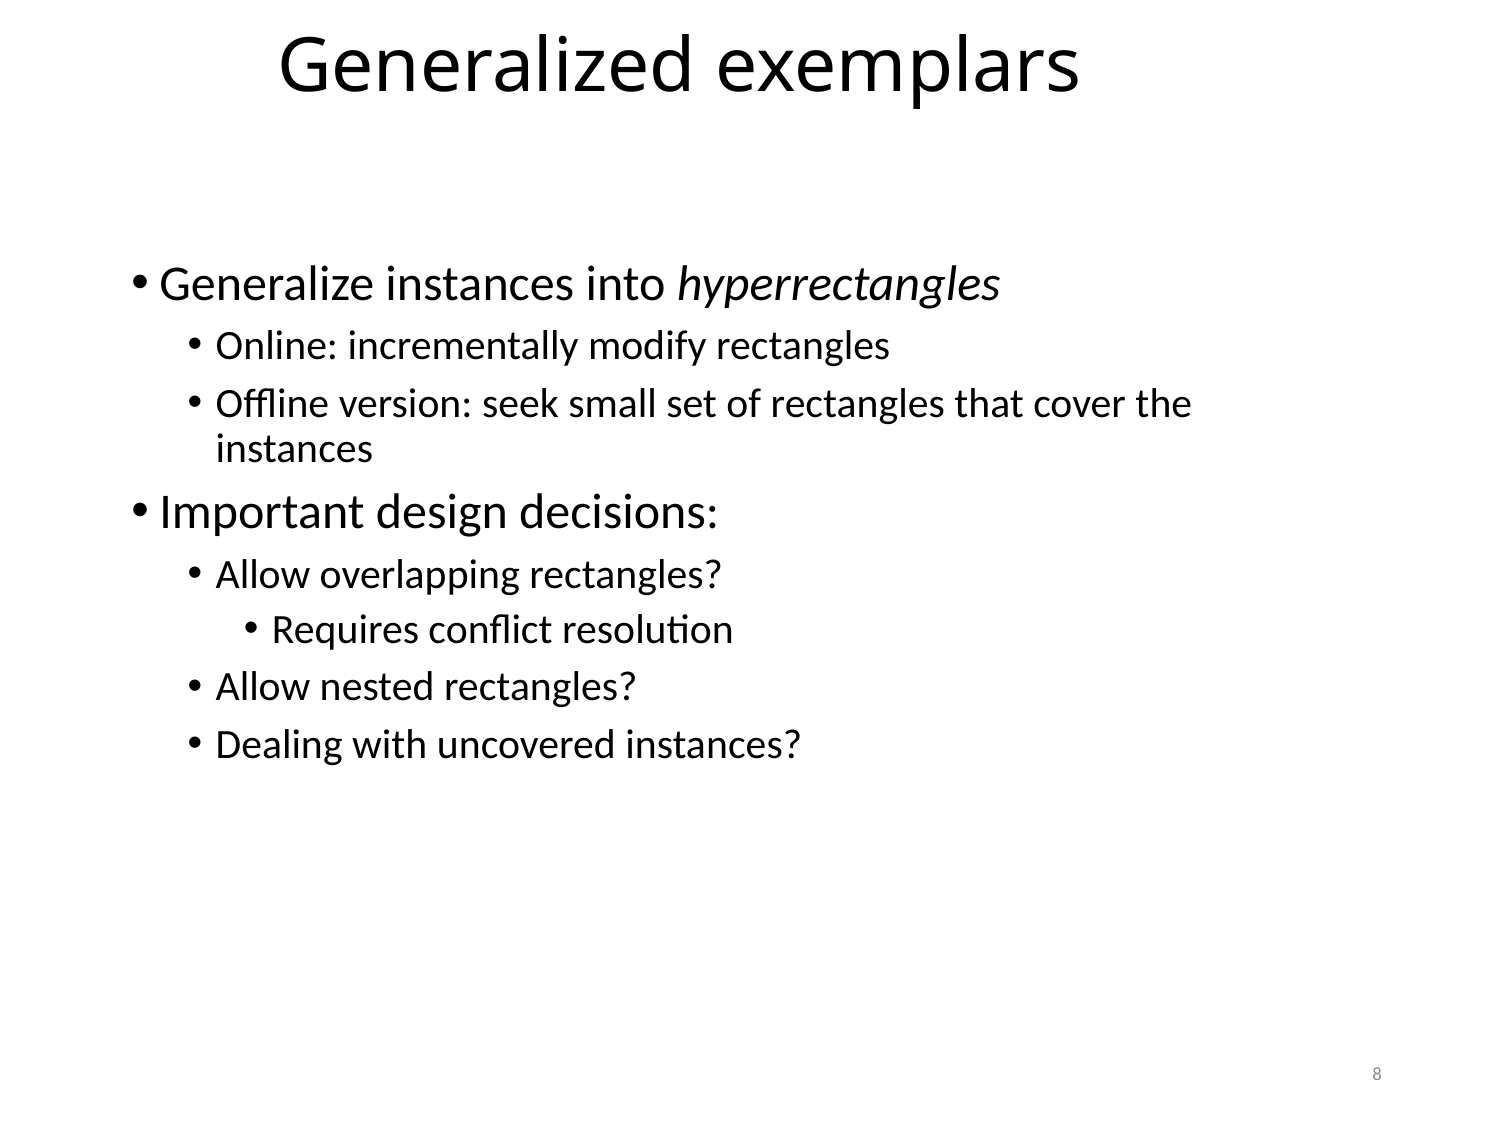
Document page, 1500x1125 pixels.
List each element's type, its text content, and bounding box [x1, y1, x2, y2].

title Generalized exemplars [262, 0, 1500, 148]
list Generalize instances into hyperrectangles Online: incrementally modify rectangles Offline version: seek small set of rectangles that cover the instances Important design decisions: Allow overlapping rectangles? Requires conflict resolution Allow nested rectangles? Dealing with uncovered instances? [116, 249, 1354, 903]
slide_number 8 [1059, 1042, 1397, 1103]
